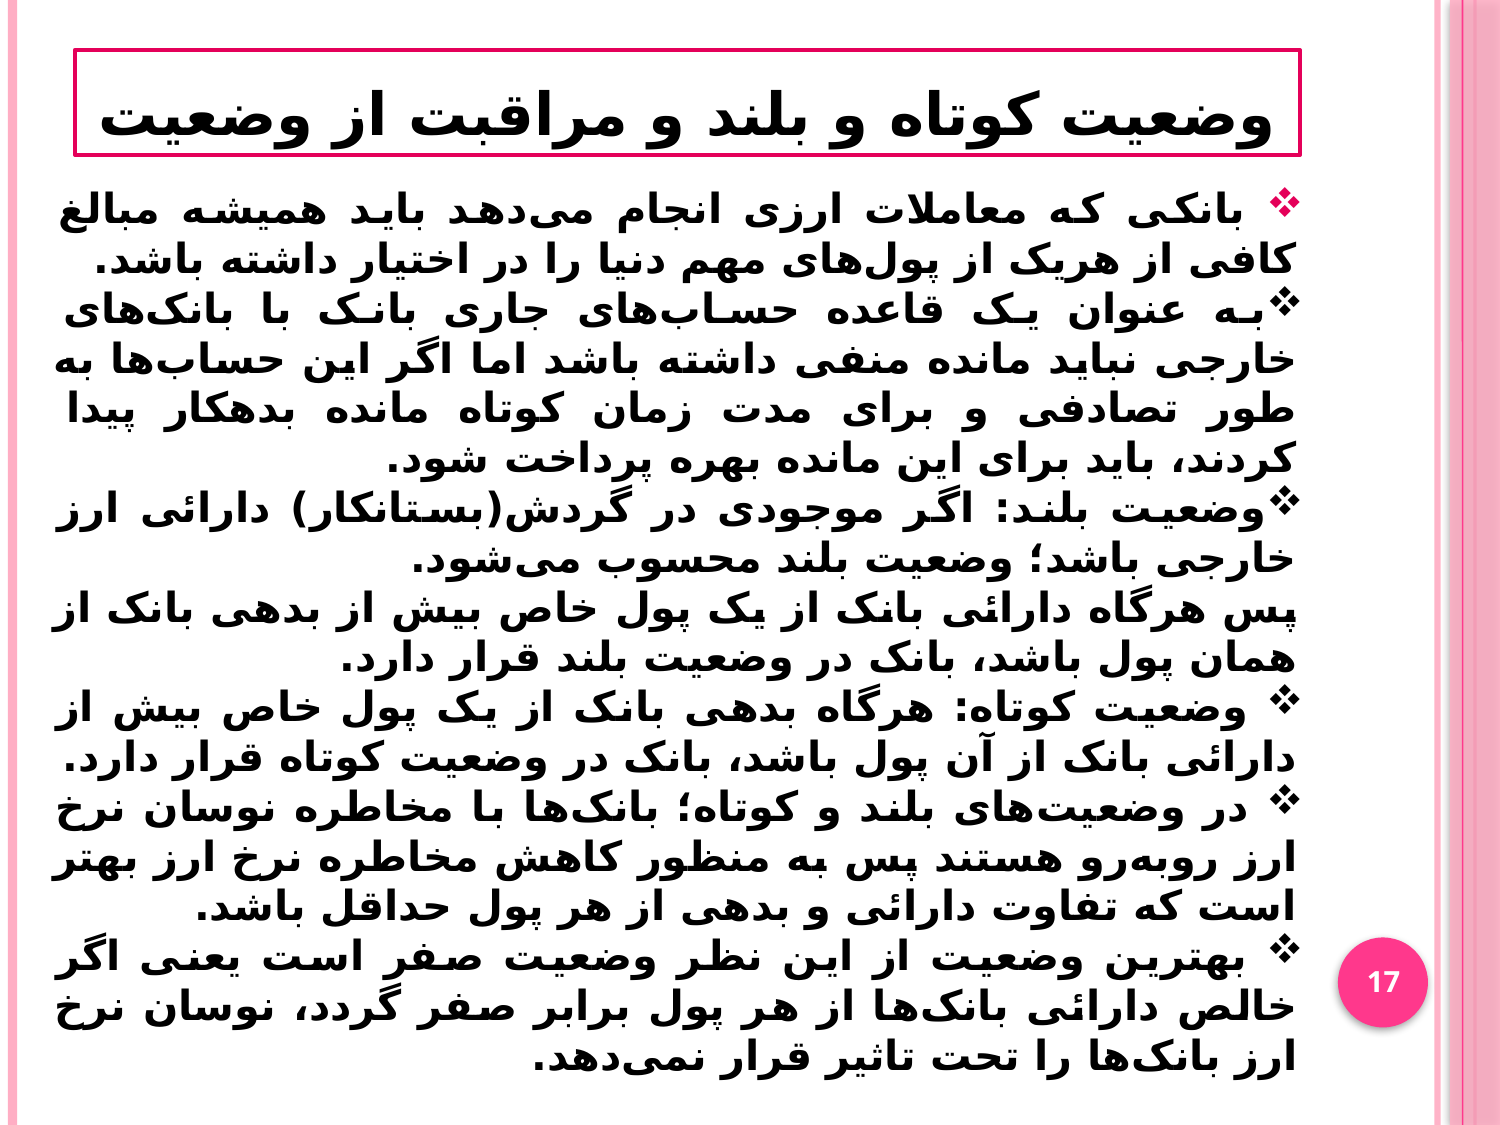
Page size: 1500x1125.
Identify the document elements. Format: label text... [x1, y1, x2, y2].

text_box بانکی که معاملات ارزی انجام می‌دهد باید همیشه مبالغ کافی از هریک از پول‌های مهم دنیا را در اختیار داشته باشد. به عنوان یک قاعده حساب‌های جاری بانک با بانک‌های خارجی نباید مانده منفی داشته باشد اما اگر این حساب‌ها به طور تصادفی و برای مدت زمان کوتاه مانده بدهکار پیدا کردند، باید برای این مانده بهره پرداخت شود. وضعیت بلند: اگر موجودی در گردش(بستانکار) دارائی ارز خارجی باشد؛ وضعیت بلند محسوب می‌شود. پس هرگاه دارائی بانک از یک پول خاص بیش از بدهی بانک از همان پول باشد، بانک در وضعیت بلند قرار دارد. وضعیت کوتاه: هرگاه بدهی بانک از یک پول خاص بیش از دارائی بانک از آن پول باشد، بانک در وضعیت کوتاه قرار دارد. در وضعیت‌های بلند و کوتاه؛ بانک‌ها با مخاطره نوسان نرخ ارز روبه‌رو هستند پس به منظور کاهش مخاطره نرخ ارز بهتر است که تفاوت دارائی و بدهی از هر پول حداقل باشد. بهترین وضعیت از این نظر وضعیت صفر است یعنی اگر خالص دارائی بانک‌ها از هر پول برابر صفر گردد، نوسان نرخ ارز بانک‌ها را تحت تاثیر قرار نمی‌دهد. [37, 174, 1313, 1100]
text_box وضعیت کوتاه و بلند و مراقبت از وضعیت [73, 48, 1302, 157]
slide_number 17 [1333, 940, 1434, 1027]
